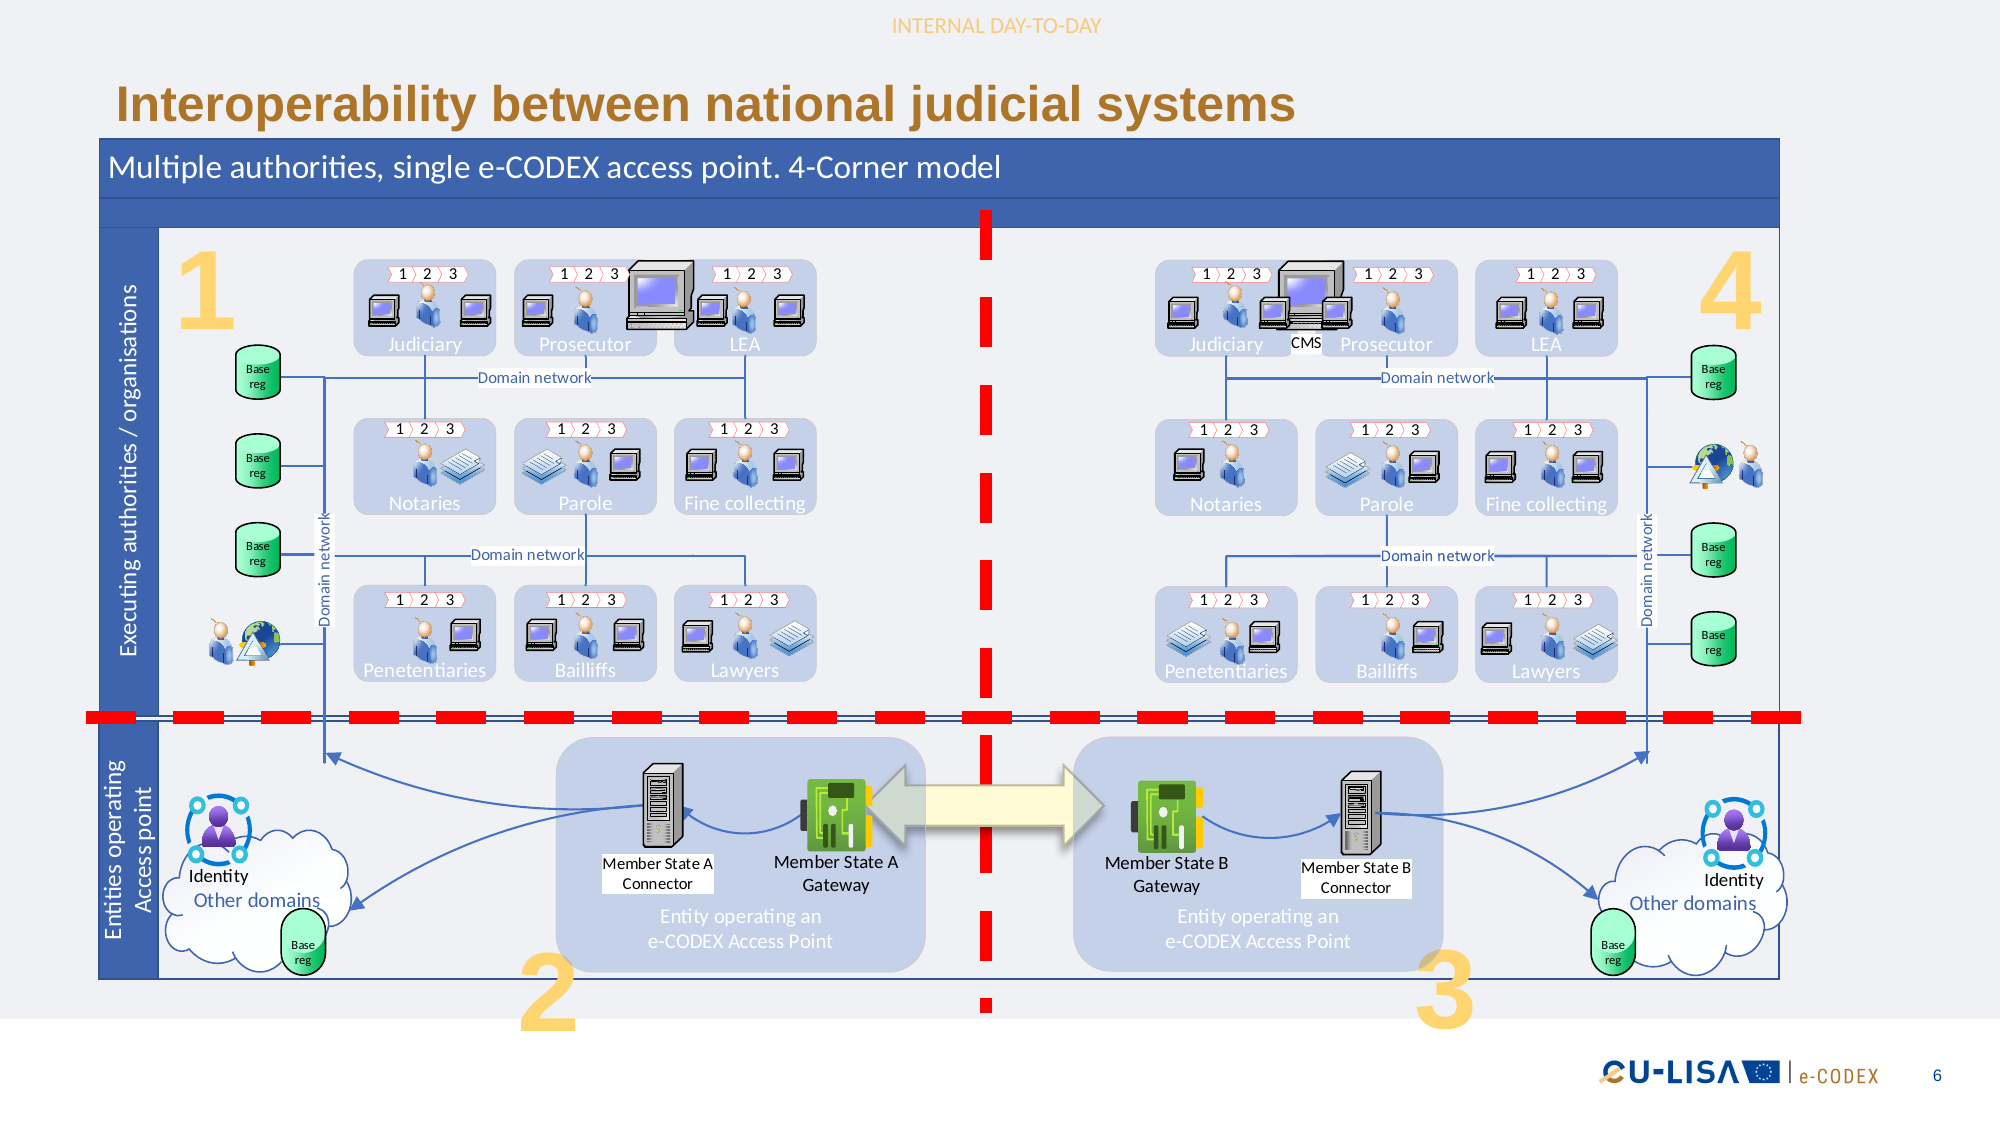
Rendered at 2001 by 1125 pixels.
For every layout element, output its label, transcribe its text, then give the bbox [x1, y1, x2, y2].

picture [88, 135, 1790, 982]
text_box 3 [1399, 982, 1493, 1059]
picture [1593, 1055, 1862, 1089]
text_box 2 [501, 982, 595, 1062]
title Interoperability between national judicial systems [115, 72, 1837, 132]
slide_number 6 [1862, 1044, 1957, 1107]
